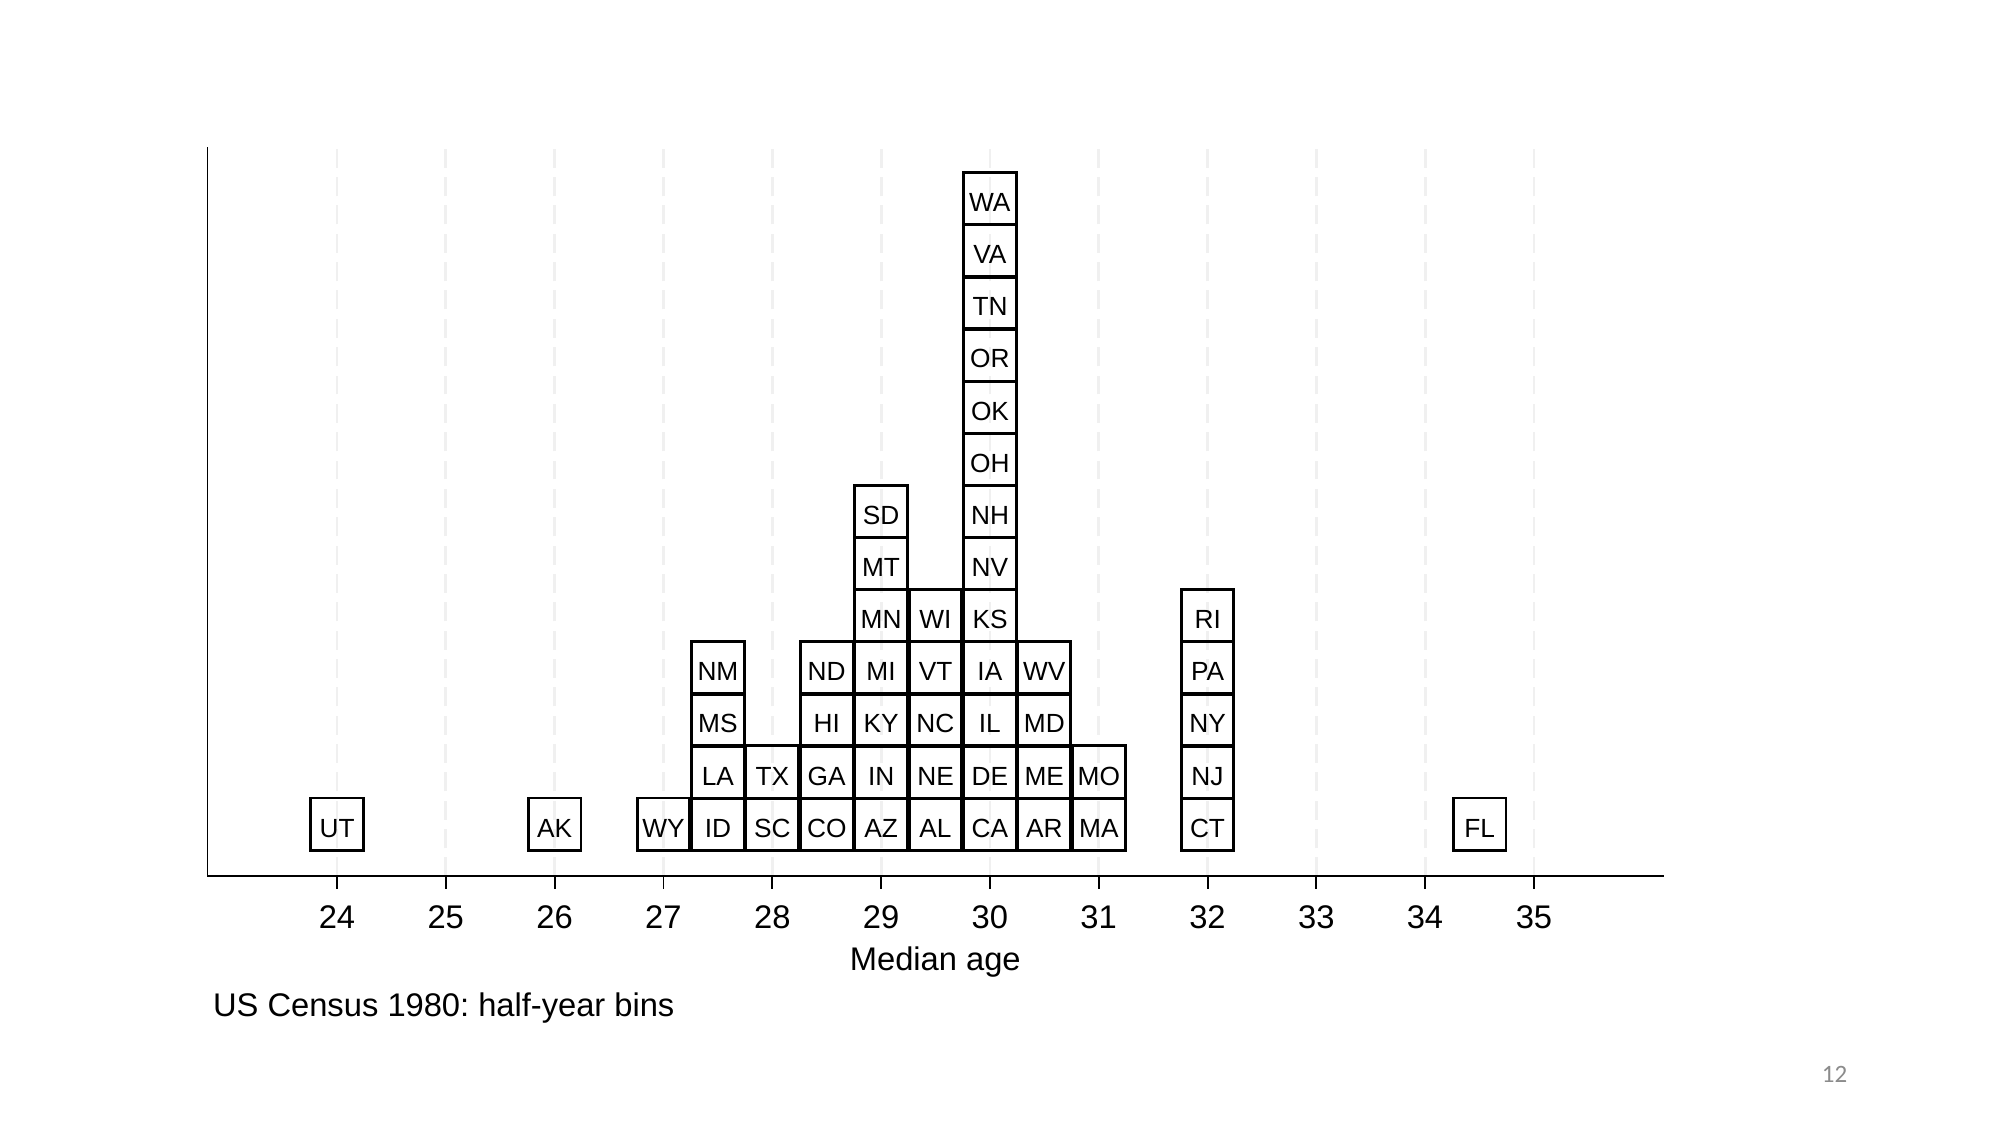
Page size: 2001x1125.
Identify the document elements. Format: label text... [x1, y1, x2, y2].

slide_number 12 [1412, 1042, 1863, 1103]
picture [121, 113, 1696, 1059]
